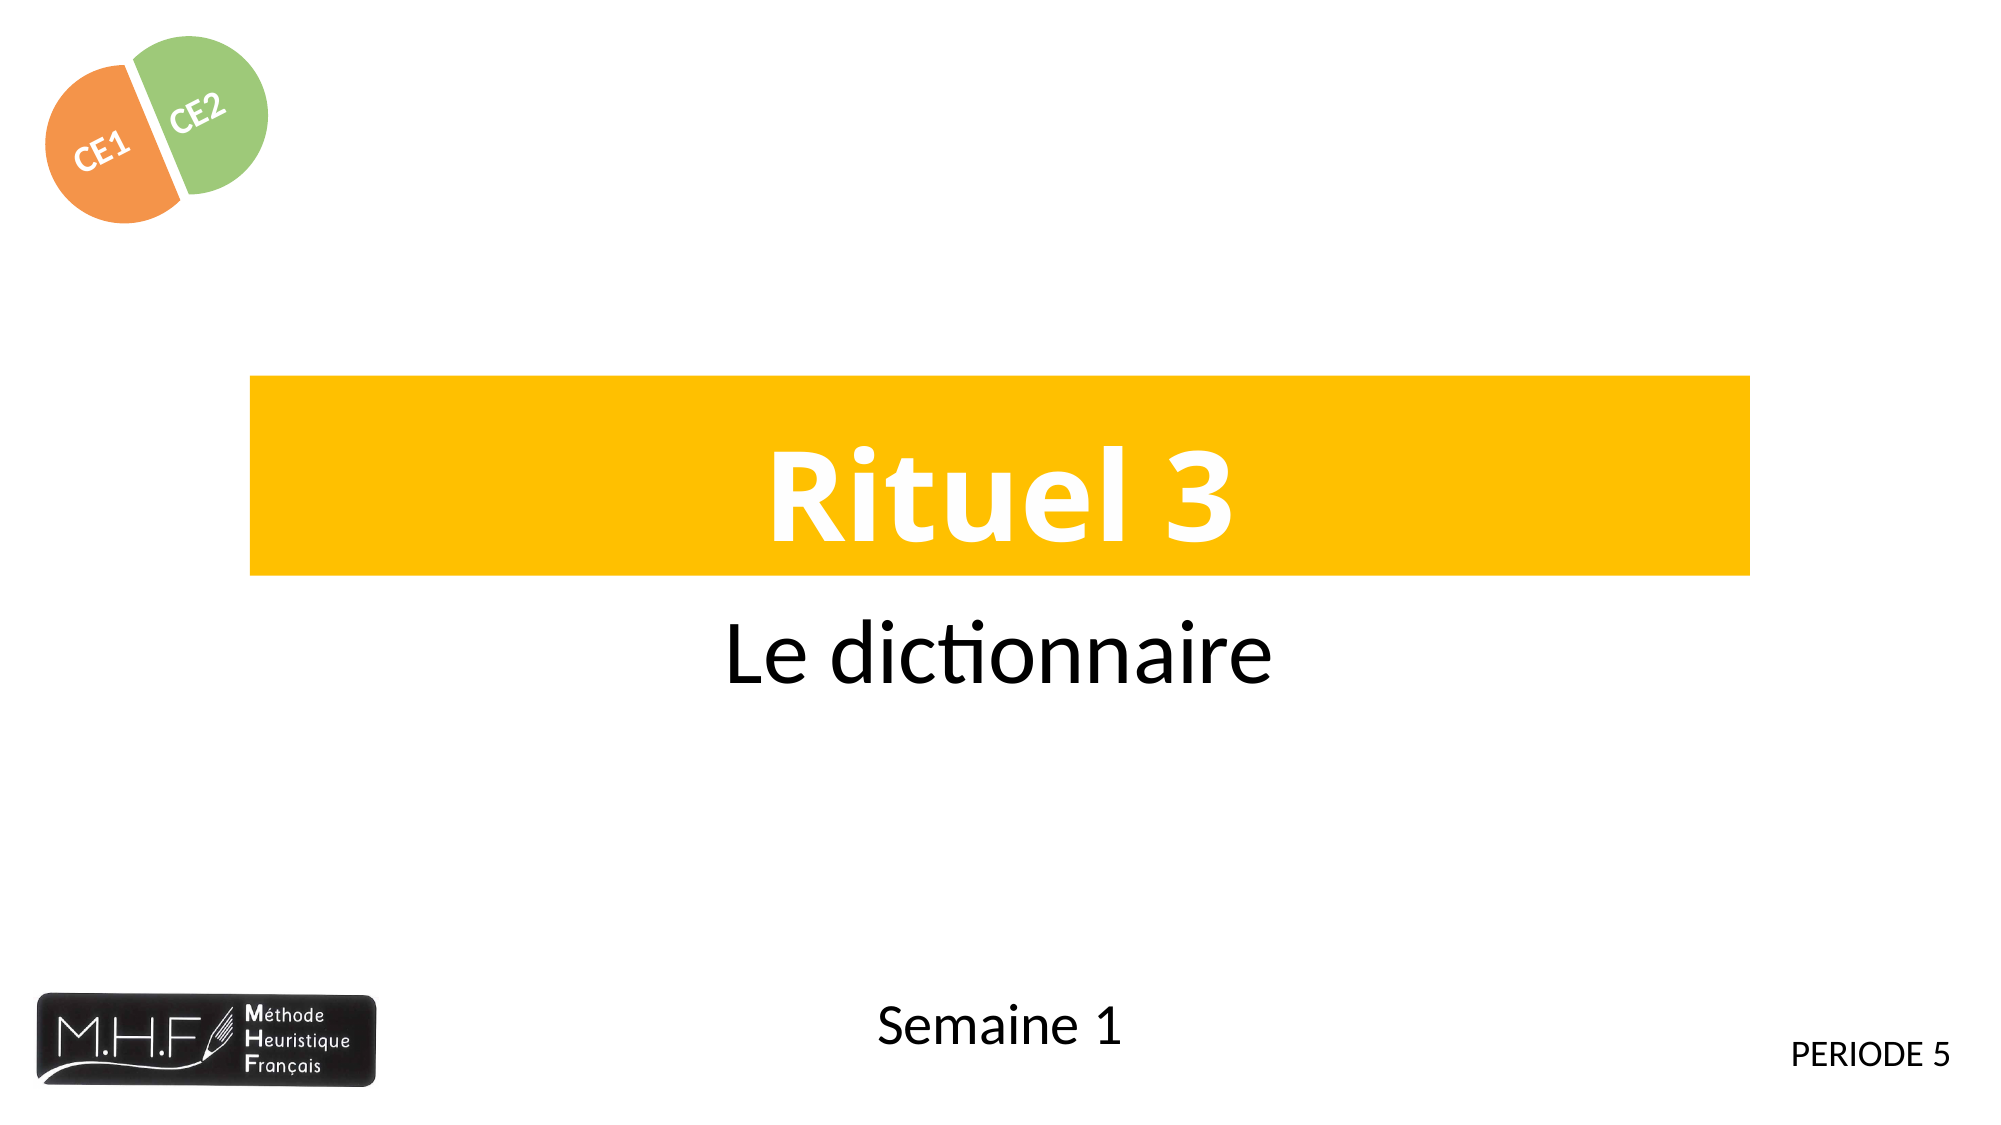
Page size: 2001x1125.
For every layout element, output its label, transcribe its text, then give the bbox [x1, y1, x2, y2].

text_box Semaine 1 [249, 987, 1750, 1118]
text_box PERIODE 5 [1750, 1021, 1967, 1082]
title Rituel 3 [249, 375, 1750, 576]
subtitle Le dictionnaire [249, 597, 1750, 869]
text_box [45, 35, 269, 224]
picture [33, 990, 379, 1089]
